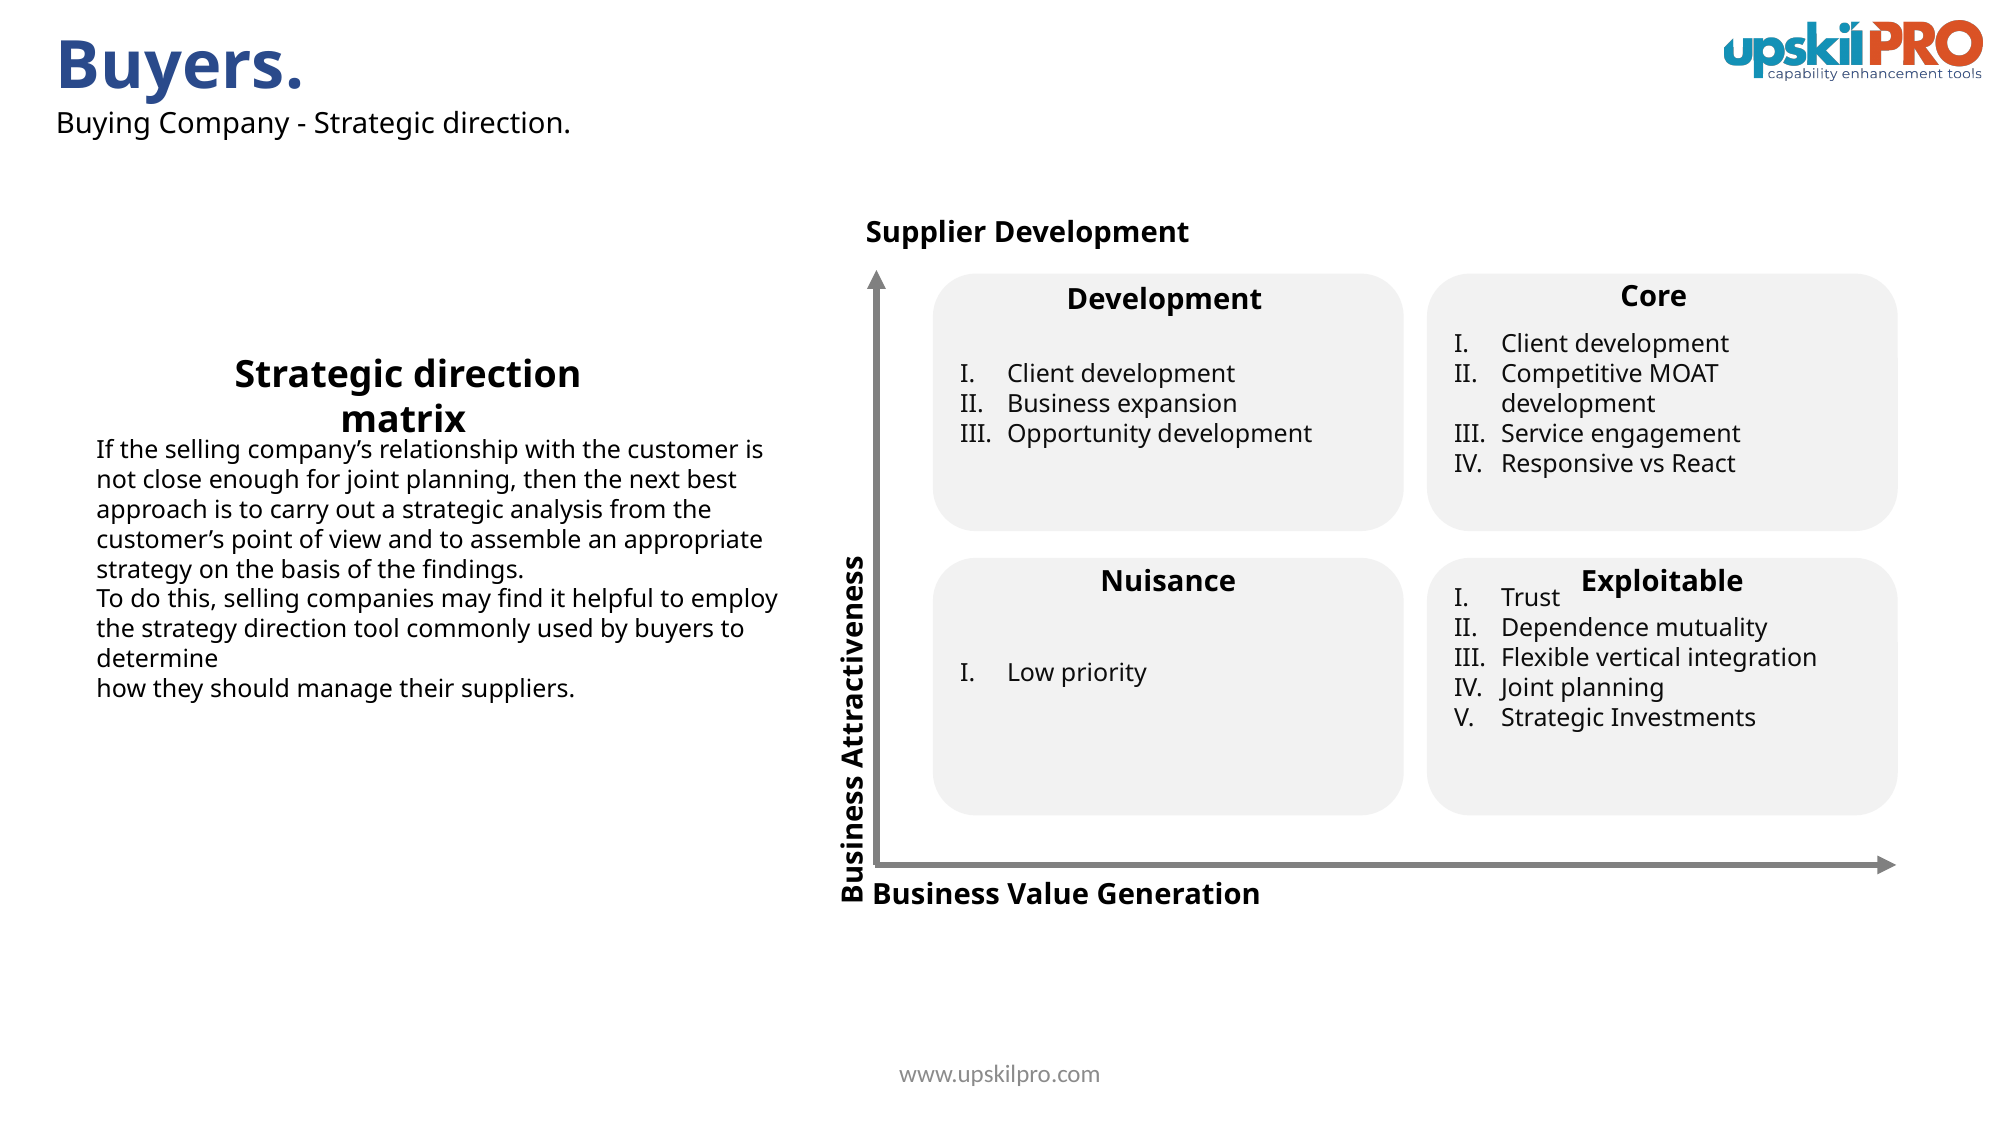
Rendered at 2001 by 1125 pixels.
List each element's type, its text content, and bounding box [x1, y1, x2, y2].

text_box If the selling company’s relationship with the customer is not close enough for joint planning, then the next best approach is to carry out a strategic analysis from the customer’s point of view and to assemble an appropriate strategy on the basis of the findings. To do this, selling companies may find it helpful to employ the strategy direction tool commonly used by buyers to determine how they should manage their suppliers. [81, 425, 809, 711]
footer www.upskilpro.com [662, 1042, 1338, 1103]
picture [1724, 20, 1983, 81]
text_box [825, 206, 1898, 919]
text_box Strategic direction matrix [155, 342, 662, 447]
text_box Buyers. Buying Company - Strategic direction. [41, 14, 1094, 147]
